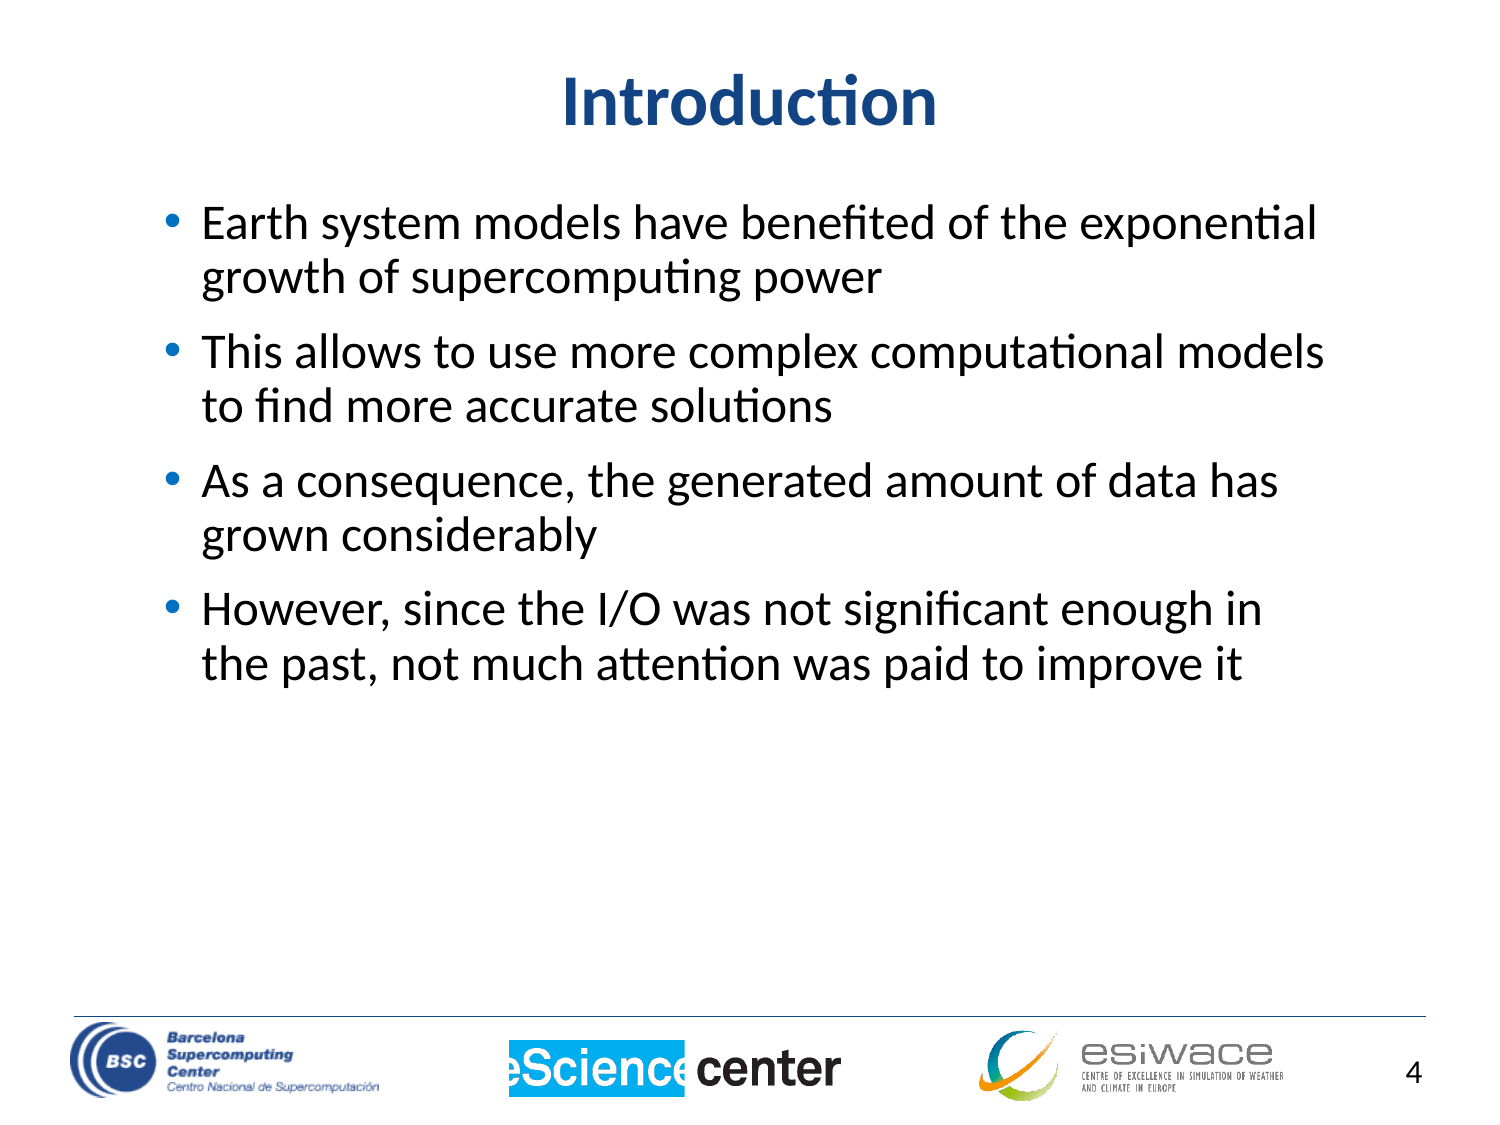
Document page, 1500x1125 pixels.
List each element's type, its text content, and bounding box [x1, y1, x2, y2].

title Introduction [192, 45, 1308, 159]
list Earth system models have benefited of the exponential growth of supercomputing power This allows to use more complex computational models to find more accurate solutions As a consequence, the generated amount of data has grown considerably However, since the I/O was not significant enough in the past, not much attention was paid to improve it [140, 166, 1360, 1006]
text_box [73, 1016, 1438, 1103]
